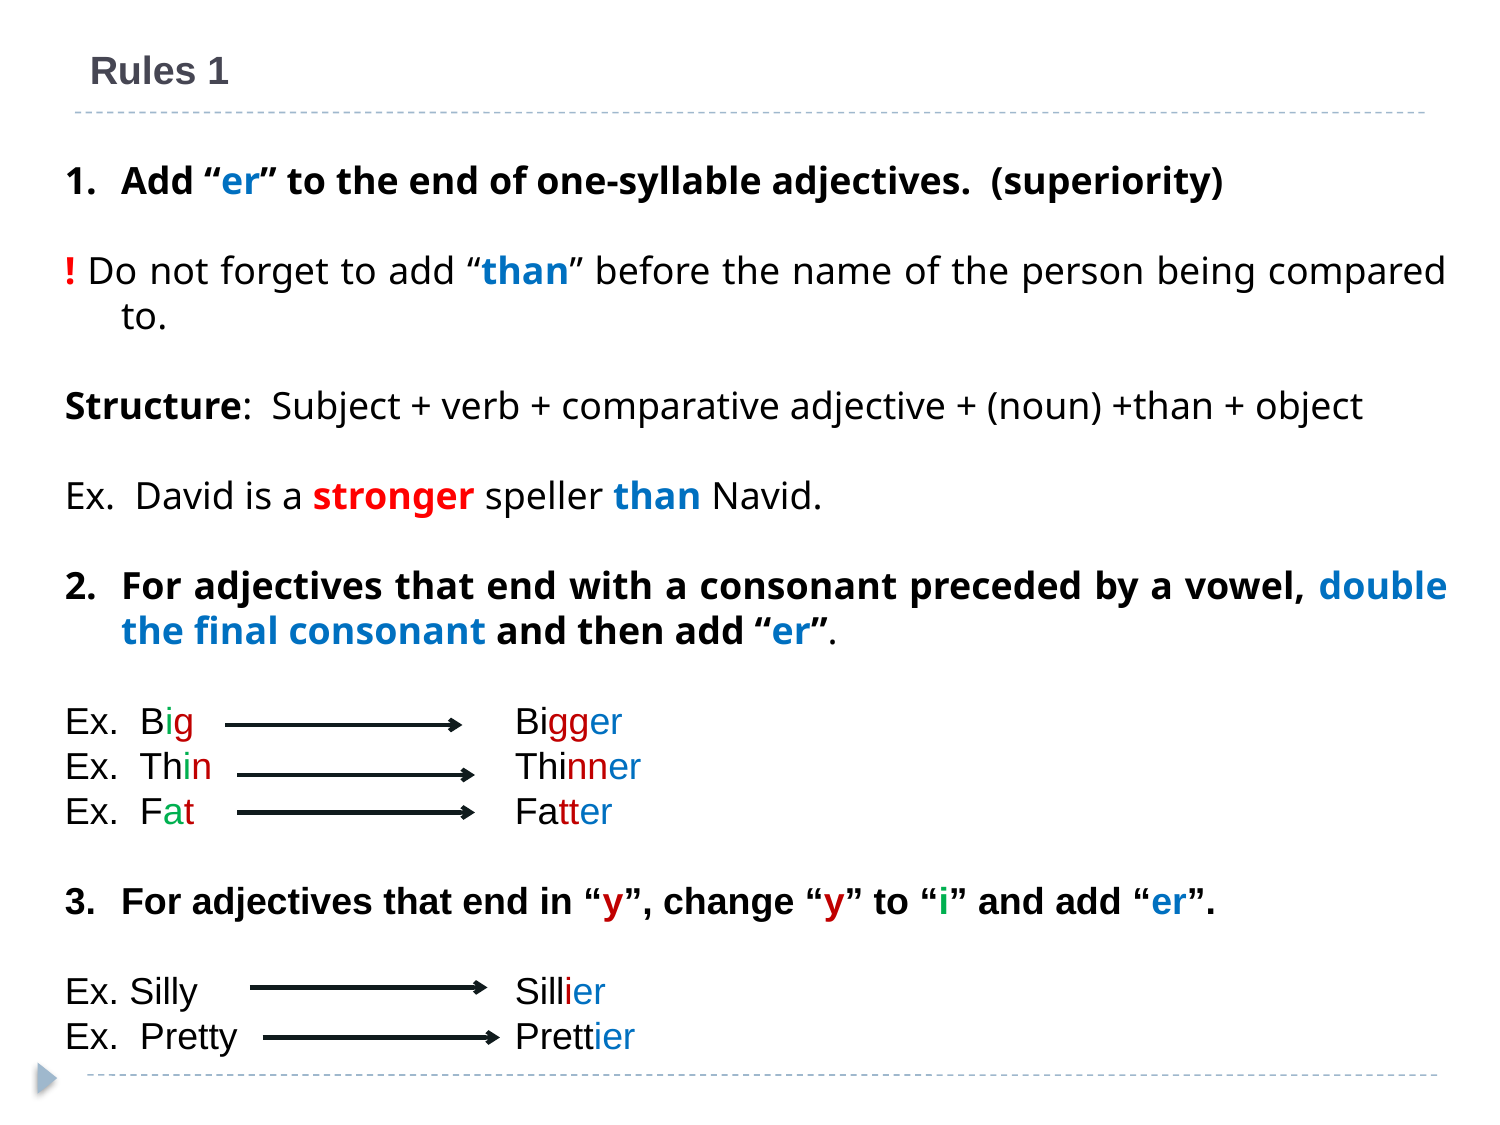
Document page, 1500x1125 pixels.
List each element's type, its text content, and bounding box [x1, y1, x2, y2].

title Rules 1 [75, 37, 1425, 100]
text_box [49, 149, 1463, 1075]
